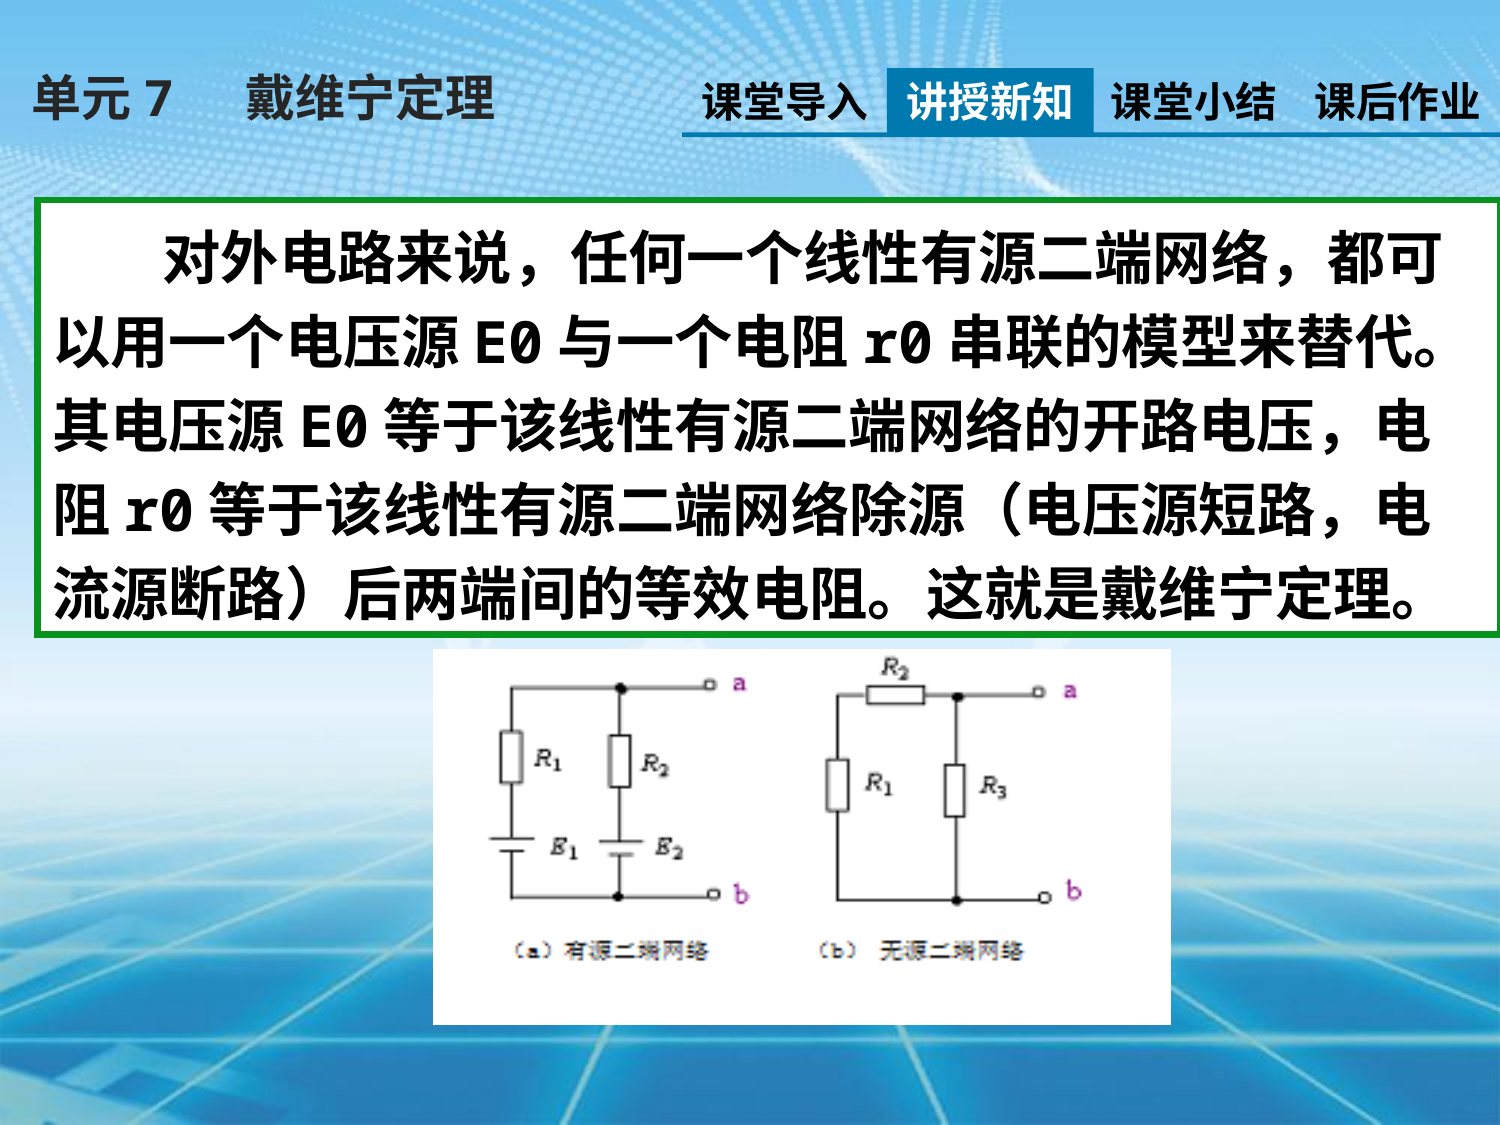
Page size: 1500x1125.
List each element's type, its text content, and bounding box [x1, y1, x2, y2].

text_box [16, 59, 1500, 135]
text_box 对外电路来说，任何一个线性有源二端网络，都可以用一个电压源E0与一个电阻r0串联的模型来替代。其电压源E0等于该线性有源二端网络的开路电压，电阻r0等于该线性有源二端网络除源（电压源短路，电流源断路）后两端间的等效电阻。这就是戴维宁定理。 [37, 199, 1500, 635]
picture [0, 0, 1500, 1125]
